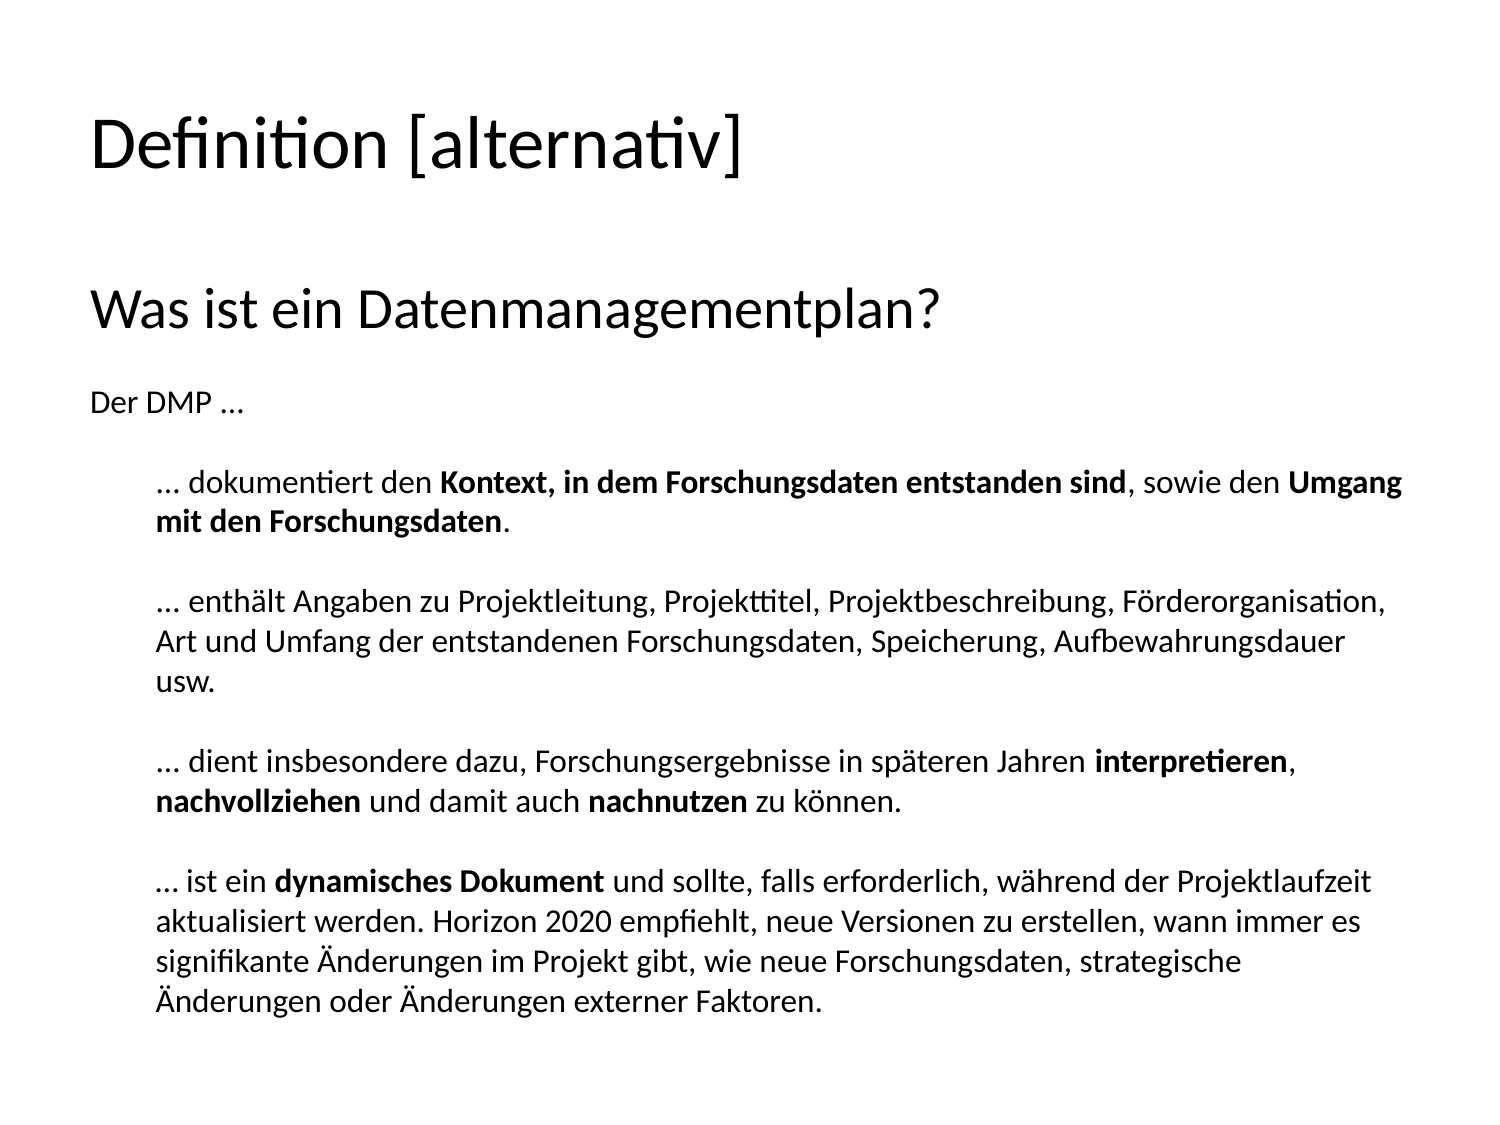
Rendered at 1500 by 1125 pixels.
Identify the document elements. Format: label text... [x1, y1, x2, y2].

list Was ist ein Datenmanagementplan? Der DMP ... ... dokumentiert den Kontext, in dem Forschungsdaten entstanden sind, sowie den Umgang mit den Forschungsdaten. ... enthält Angaben zu Projektleitung, Projekttitel, Projektbeschreibung, Förderorganisation, Art und Umfang der entstandenen Forschungsdaten, Speicherung, Aufbewahrungsdauer usw. ... dient insbesondere dazu, Forschungsergebnisse in späteren Jahren interpretieren, nachvollziehen und damit auch nachnutzen zu können. … ist ein dynamisches Dokument und sollte, falls erforderlich, während der Projektlaufzeit aktualisiert werden. Horizon 2020 empfiehlt, neue Versionen zu erstellen, wann immer es signifikante Änderungen im Projekt gibt, wie neue Forschungsdaten, strategische Änderungen oder Änderungen externer Faktoren. [75, 262, 1425, 1092]
title Definition [alternativ] [75, 45, 1425, 233]
